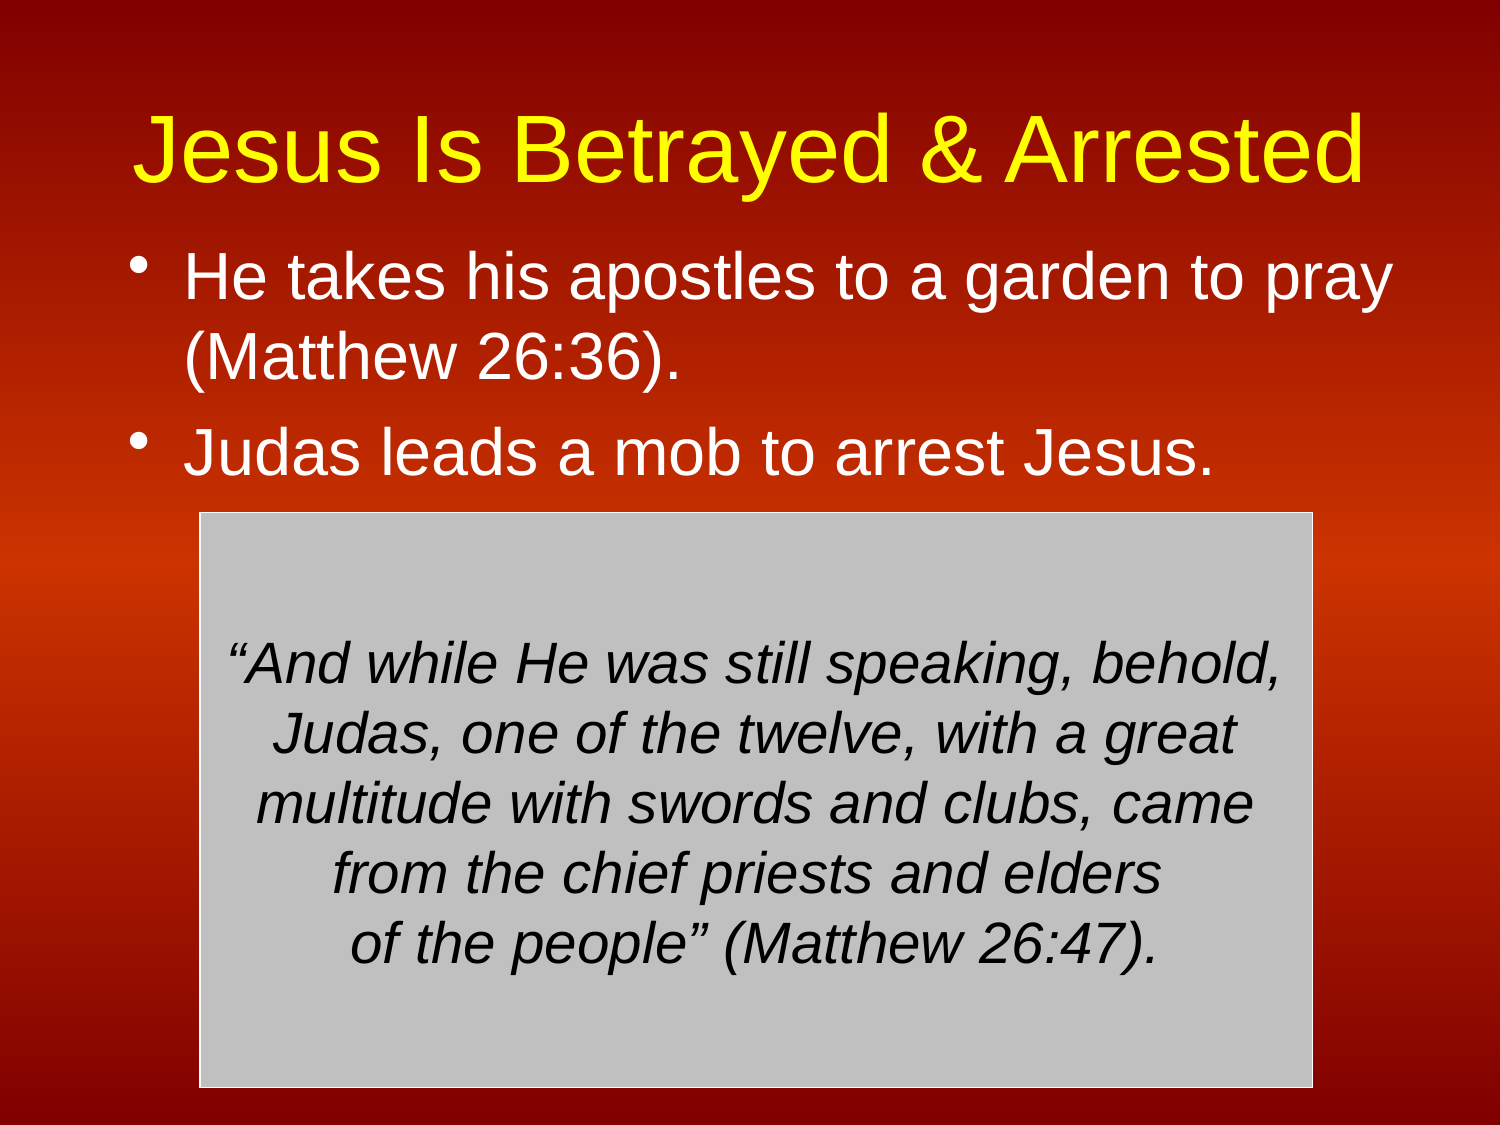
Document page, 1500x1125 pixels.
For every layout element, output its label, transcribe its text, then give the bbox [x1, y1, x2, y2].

title Jesus Is Betrayed & Arrested [37, 50, 1463, 238]
text_box “And while He was still speaking, behold, Judas, one of the twelve, with a great multitude with swords and clubs, came from the chief priests and elders of the people” (Matthew 26:47). [199, 512, 1313, 1088]
list He takes his apostles to a garden to pray (Matthew 26:36). Judas leads a mob to arrest Jesus. [112, 224, 1463, 1125]
